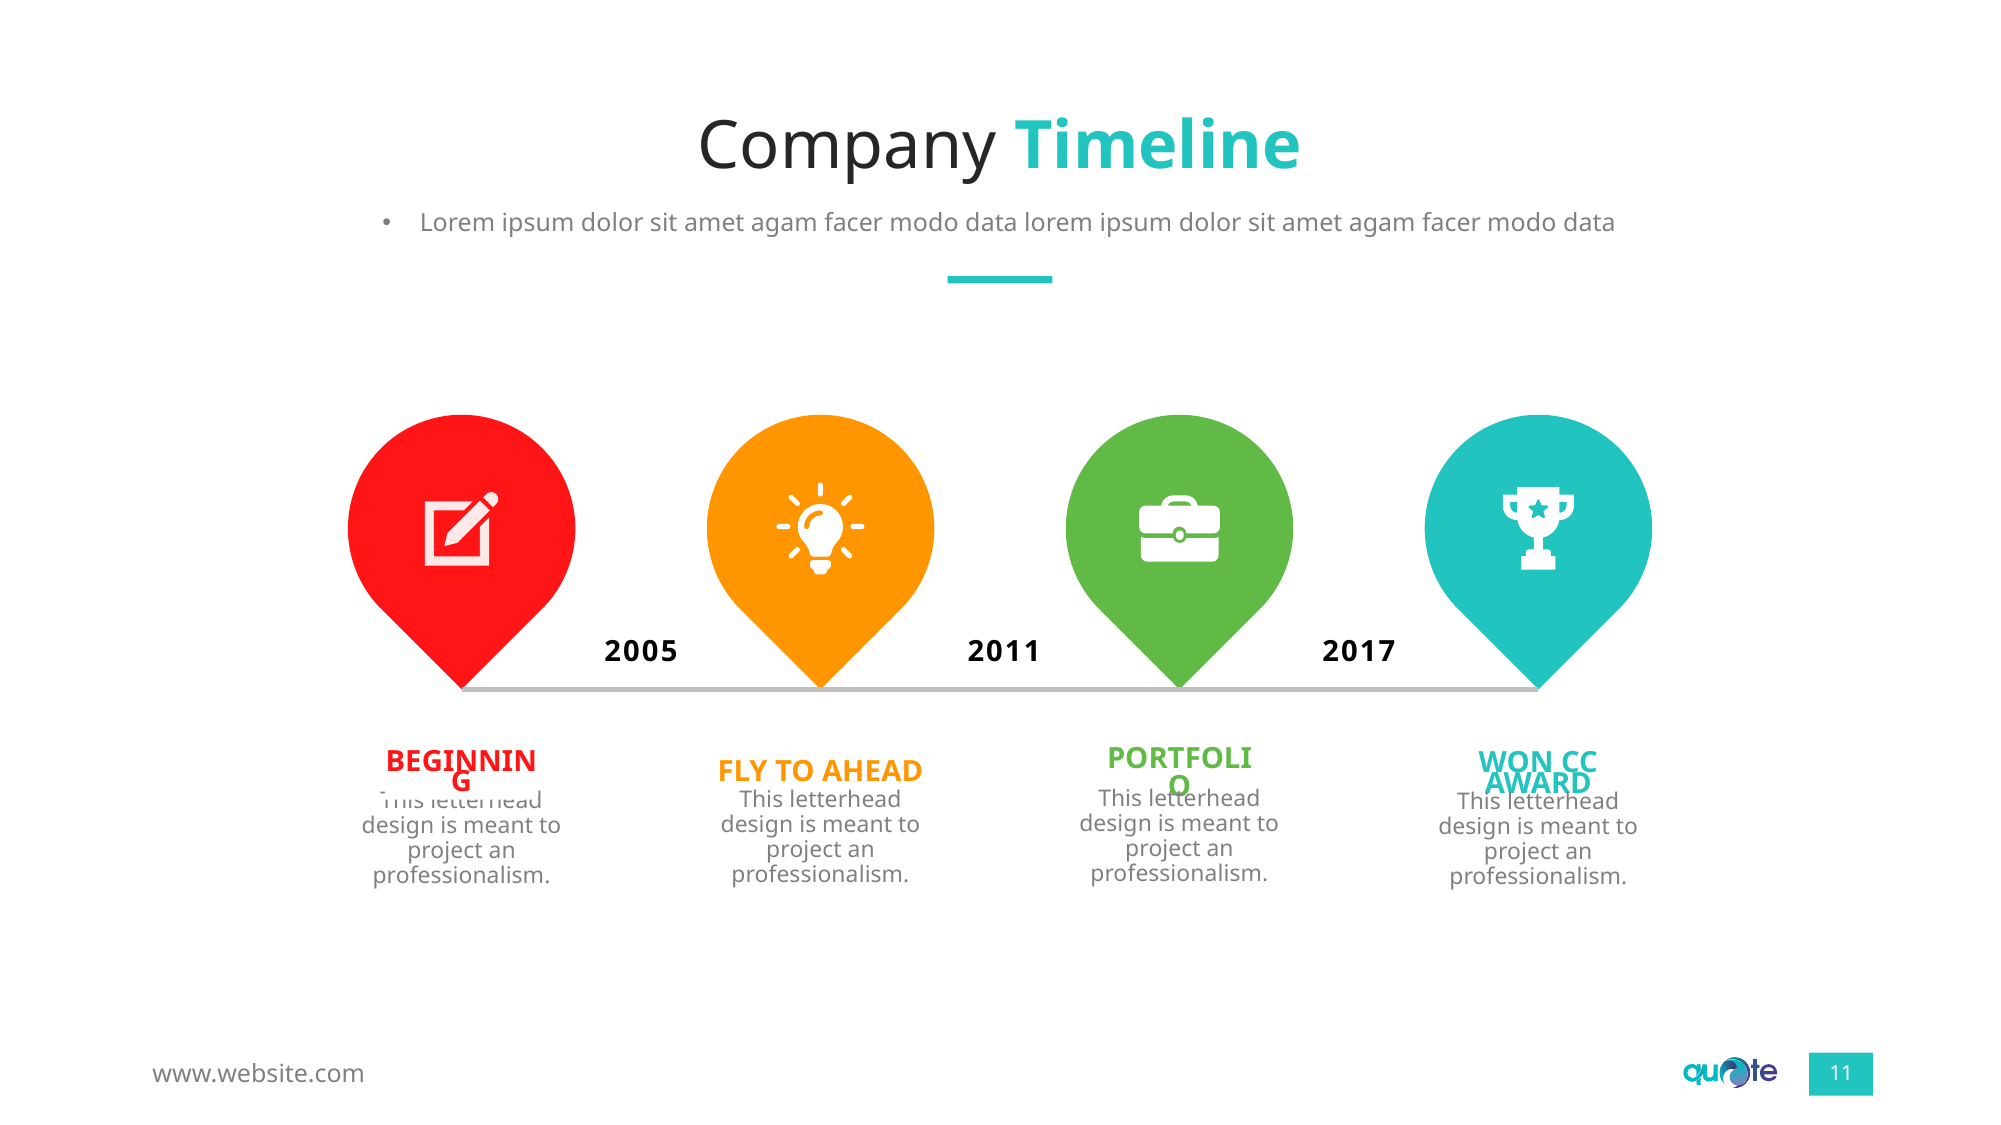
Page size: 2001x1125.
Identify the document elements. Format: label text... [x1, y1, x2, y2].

slide_number www.website.com [137, 1042, 391, 1103]
text_box [947, 275, 1053, 284]
title Company Timeline [137, 96, 1863, 198]
list Lorem ipsum dolor sit amet agam facer modo data lorem ipsum dolor sit amet agam facer modo data [137, 202, 1863, 246]
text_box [346, 414, 1654, 874]
slide_number 11 [1809, 1052, 1873, 1096]
